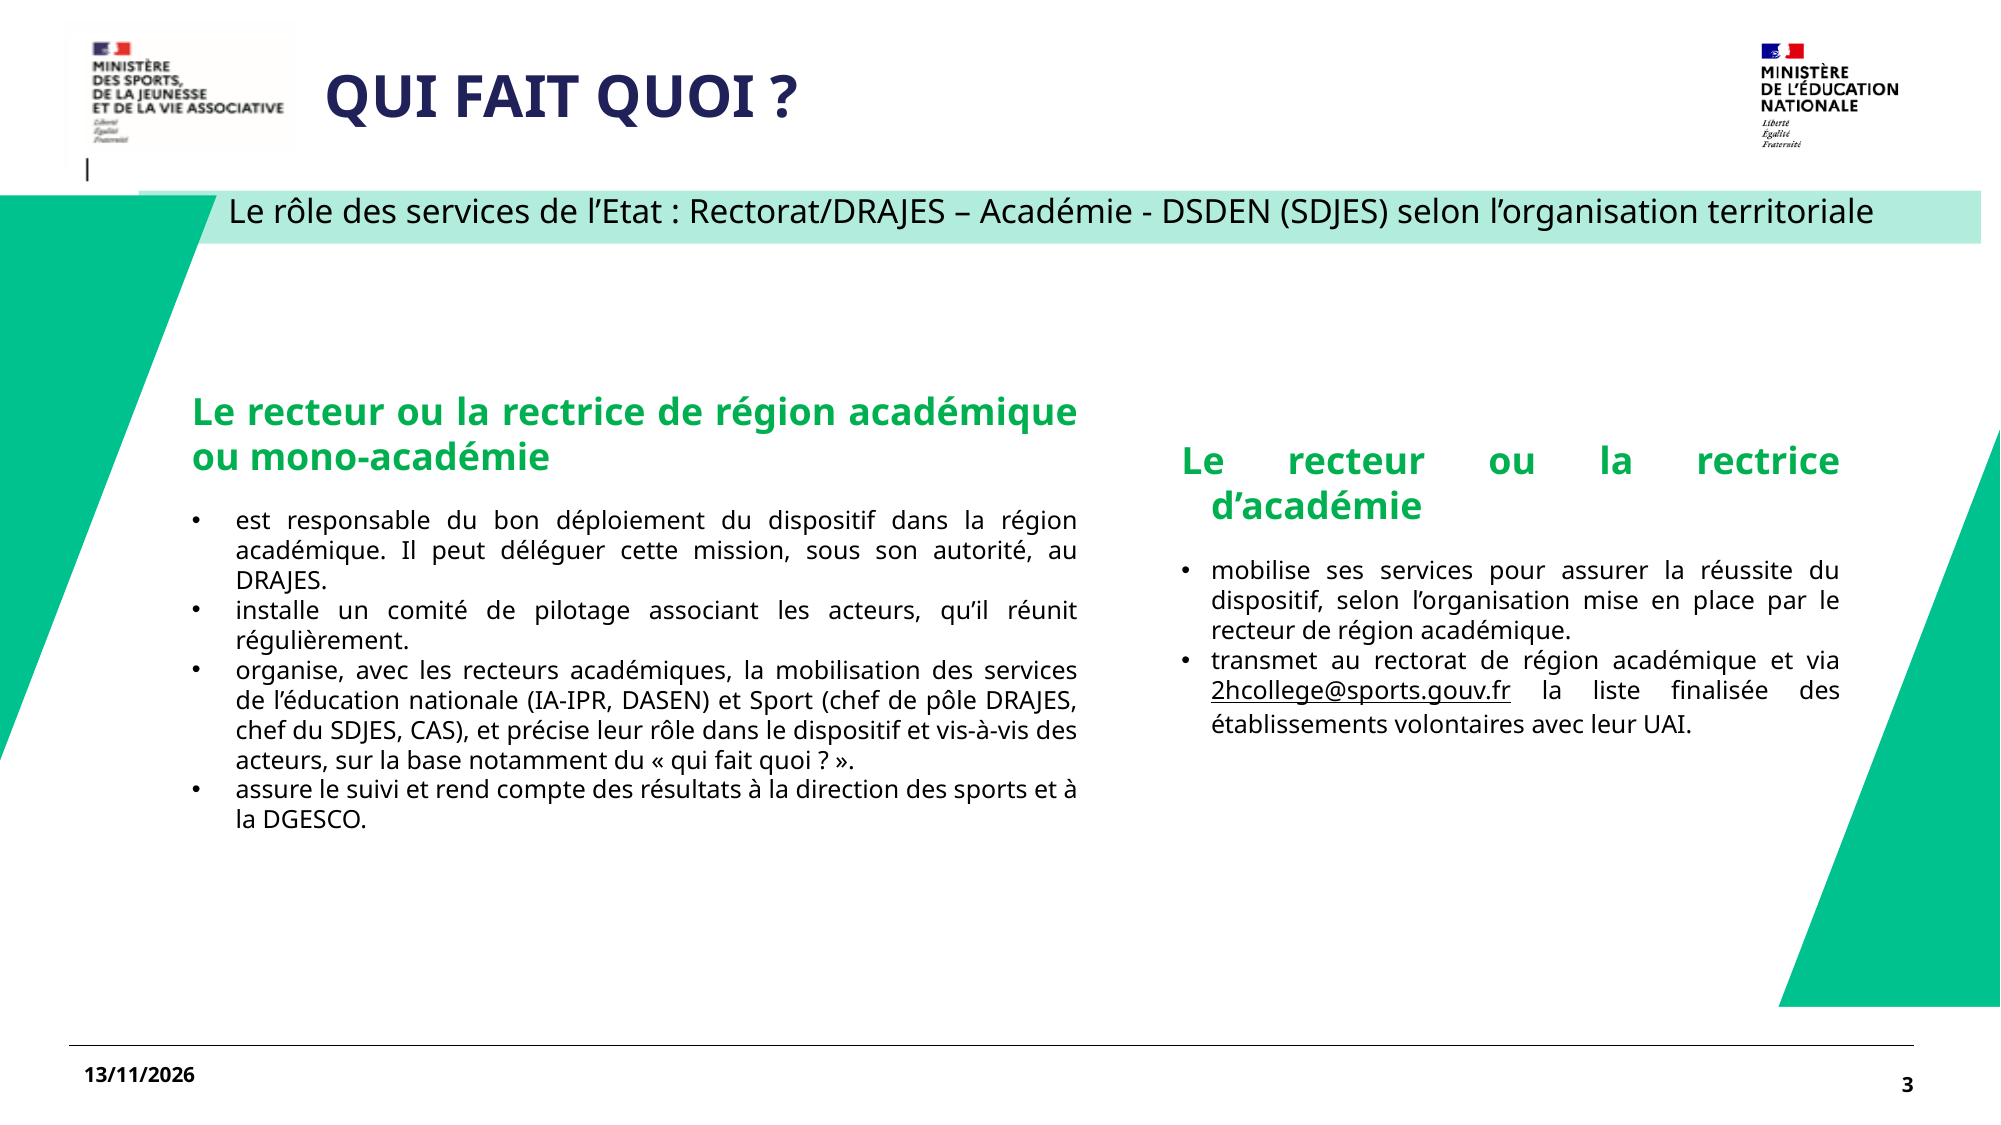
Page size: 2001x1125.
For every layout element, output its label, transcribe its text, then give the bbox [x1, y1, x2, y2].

picture [62, 20, 297, 183]
text_box Le rôle des services de l’Etat : Rectorat/DRAJES – Académie - DSDEN (SDJES) selon l’organisation territoriale [138, 190, 1982, 244]
slide_number 3 [1618, 1046, 1914, 1125]
title Qui fait quoi ? [306, 24, 1719, 173]
text_box Le recteur ou la rectrice d’académie mobilise ses services pour assurer la réussite du dispositif, selon l’organisation mise en place par le recteur de région académique. transmet au rectorat de région académique et via 2hcollege@sports.gouv.fr la liste finalisée des établissements volontaires avec leur UAI. [1166, 429, 1856, 806]
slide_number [69, 1046, 519, 1107]
text_box Le recteur ou la rectrice de région académique ou mono-académie est responsable du bon déploiement du dispositif dans la région académique. Il peut déléguer cette mission, sous son autorité, au DRAJES. installe un comité de pilotage associant les acteurs, qu’il réunit régulièrement. organise, avec les recteurs académiques, la mobilisation des services de l’éducation nationale (IA-IPR, DASEN) et Sport (chef de pôle DRAJES, chef du SDJES, CAS), et précise leur rôle dans le dispositif et vis-à-vis des acteurs, sur la base notamment du « qui fait quoi ? ». assure le suivi et rend compte des résultats à la direction des sports et à la DGESCO. [177, 380, 1094, 842]
picture [1743, 34, 1914, 157]
